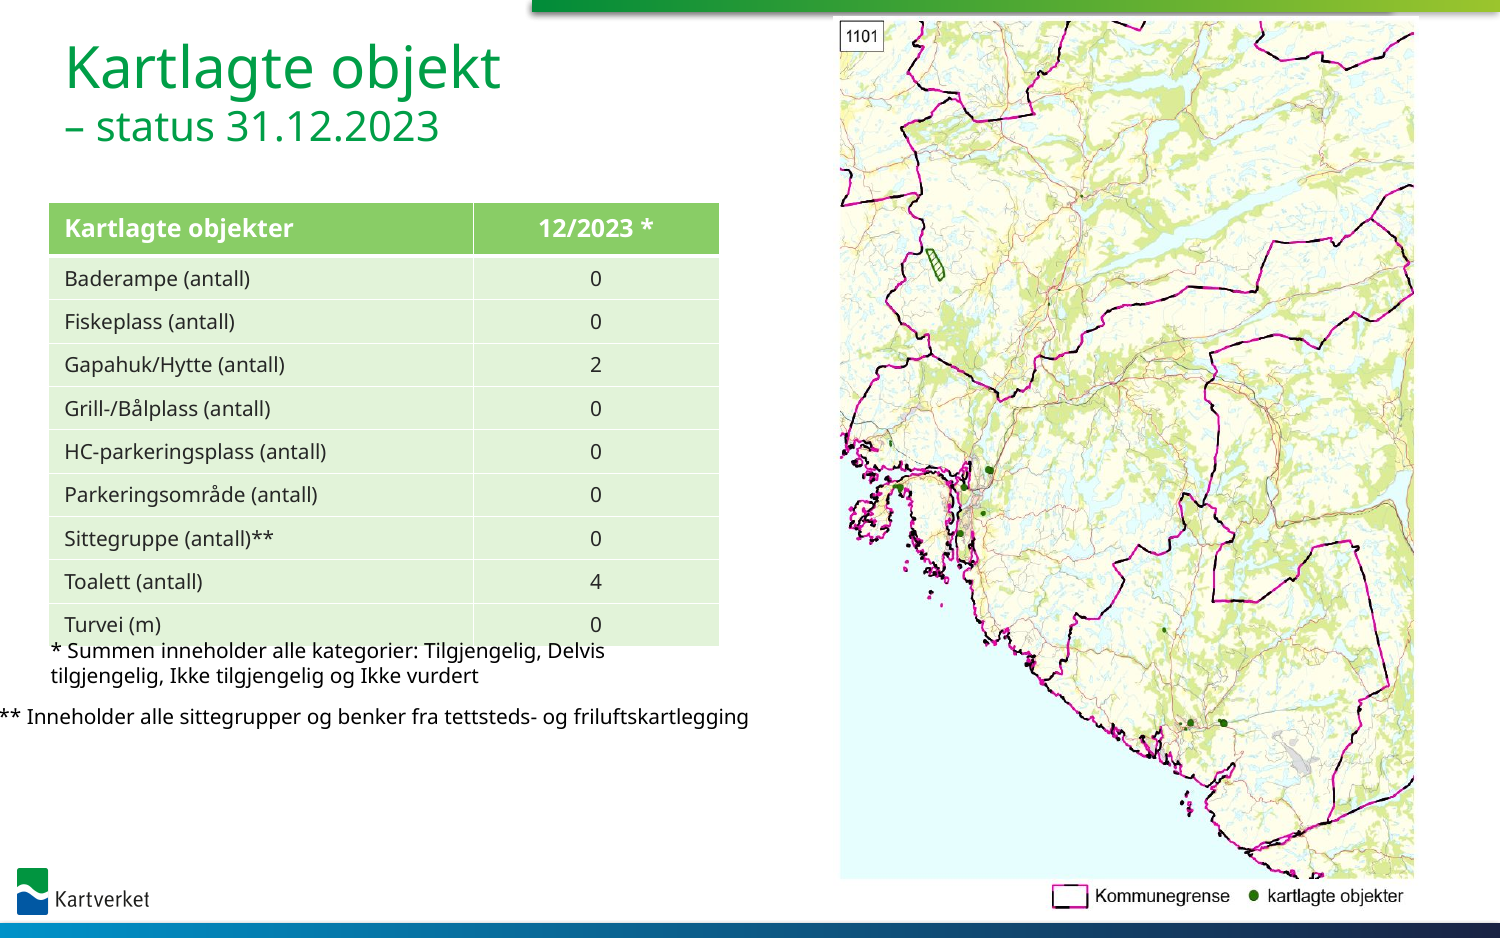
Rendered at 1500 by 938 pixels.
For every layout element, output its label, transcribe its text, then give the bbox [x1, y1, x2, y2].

text_box Kartlagte objekt – status 31.12.2023 [49, 26, 828, 158]
table_cell 0 [474, 604, 719, 630]
table_cell Toalett (antall) [49, 560, 473, 603]
table_cell 0 [474, 387, 719, 429]
table_cell HC-parkeringsplass (antall) [49, 430, 473, 473]
table_header Kartlagte objekter [49, 203, 473, 254]
table_cell 0 [474, 430, 719, 473]
table_cell 0 [474, 300, 719, 343]
table_cell 2 [474, 344, 719, 386]
table_cell 0 [474, 517, 719, 559]
table_cell 0 [474, 474, 719, 516]
table_cell Baderampe (antall) [49, 258, 473, 299]
table_cell Gapahuk/Hytte (antall) [49, 344, 473, 386]
table_cell Fiskeplass (antall) [49, 300, 473, 343]
text_box ** Inneholder alle sittegrupper og benker fra tettsteds- og friluftskartlegging [0, 696, 765, 736]
text_box Kartlagte objekt – status 31.12.2023 [1424, 26, 1431, 158]
table_cell Grill-/Bålplass (antall) [49, 387, 473, 429]
table_header 12/2023 * [474, 203, 719, 254]
table_cell 4 [474, 560, 719, 603]
table_cell Turvei (m) [49, 604, 473, 630]
table_cell Parkeringsområde (antall) [49, 474, 473, 516]
text_box * Summen inneholder alle kategorier: Tilgjengelig, Delvis tilgjengelig, Ikke tilgjengelig og Ikke vurdert [35, 630, 721, 696]
table_cell Sittegruppe (antall)** [49, 517, 473, 559]
picture [833, 16, 1419, 913]
table_cell 0 [474, 258, 719, 299]
